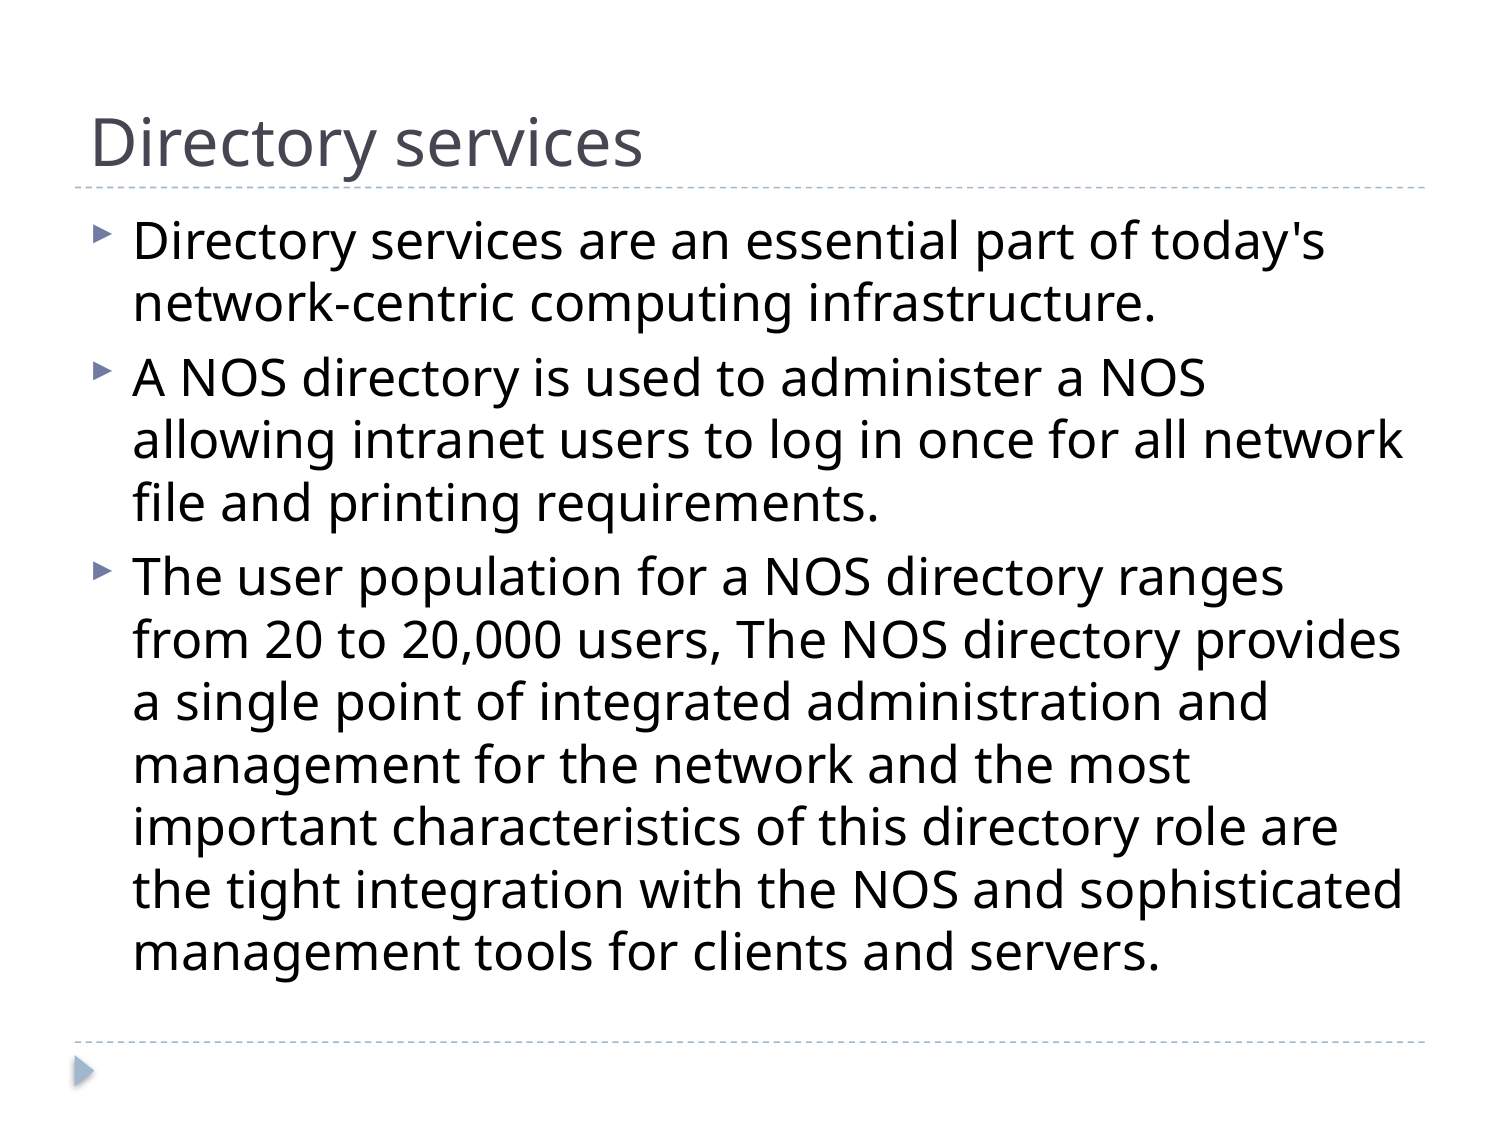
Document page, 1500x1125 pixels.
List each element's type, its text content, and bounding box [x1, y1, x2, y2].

title Directory services [75, 24, 1425, 188]
list Directory services are an essential part of today's network-centric computing infrastructure. A NOS directory is used to administer a NOS allowing intranet users to log in once for all network file and printing requirements. The user population for a NOS directory ranges from 20 to 20,000 users, The NOS directory provides a single point of integrated administration and management for the network and the most important characteristics of this directory role are the tight integration with the NOS and sophisticated management tools for clients and servers. [75, 200, 1425, 1010]
